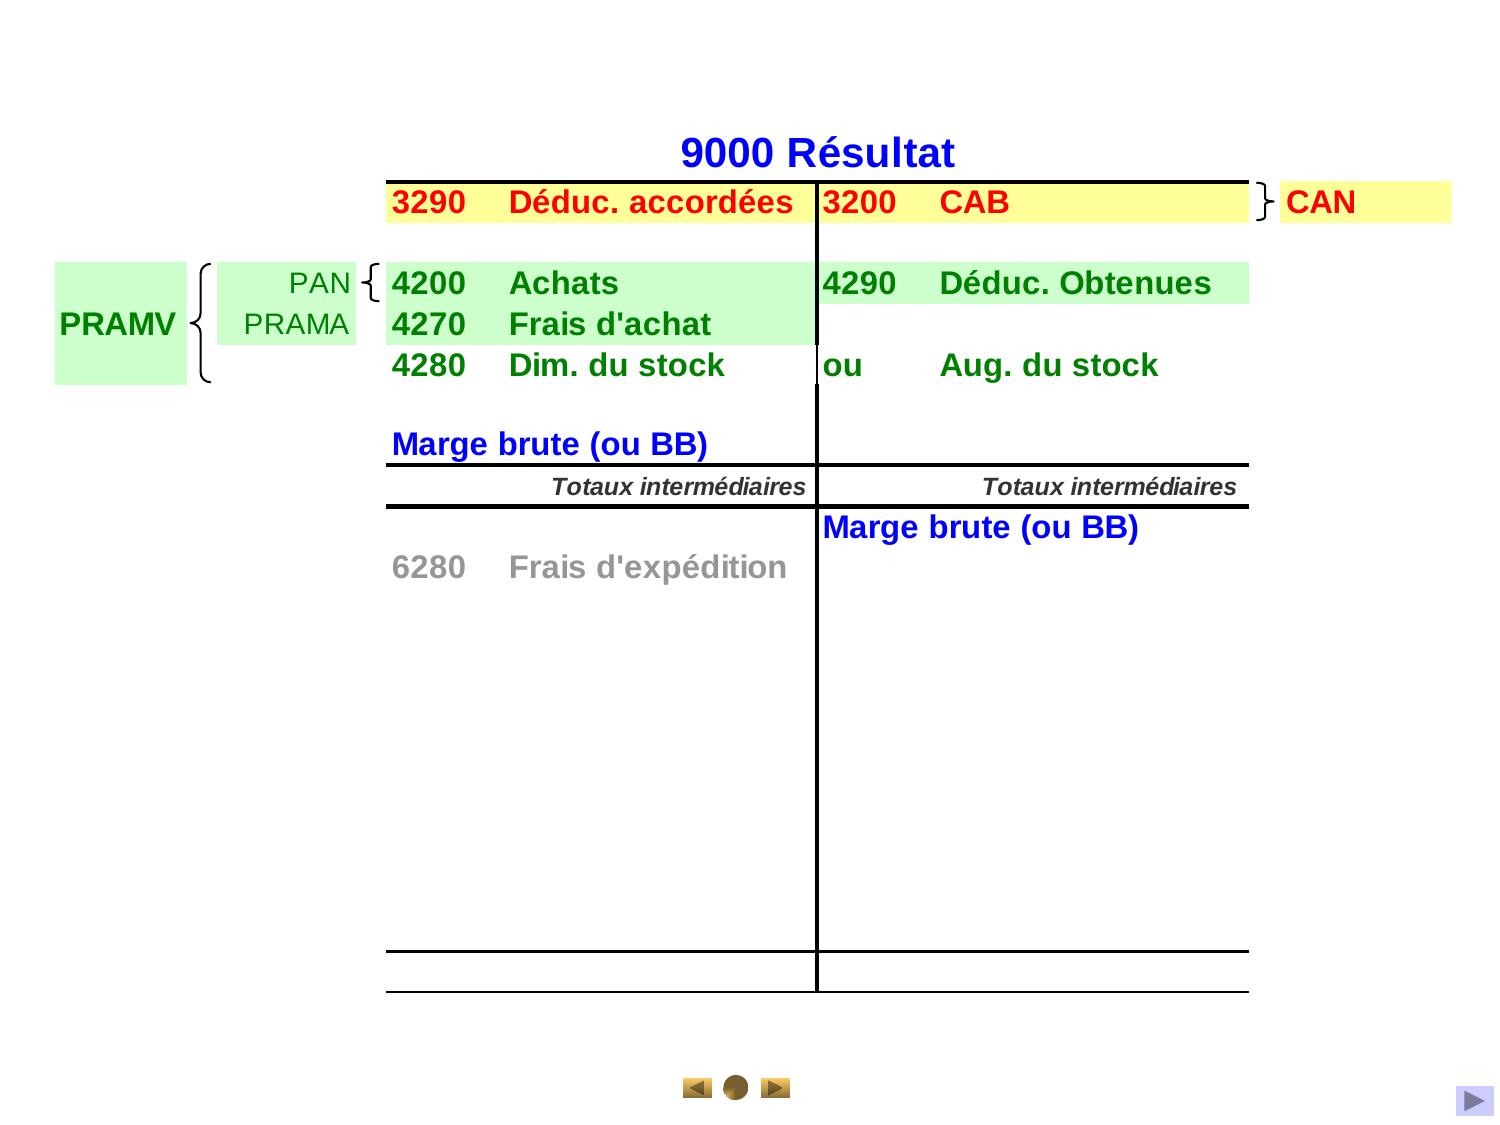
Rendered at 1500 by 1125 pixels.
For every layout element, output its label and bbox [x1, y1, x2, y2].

text_box [53, 124, 1454, 994]
text_box [1456, 1086, 1494, 1116]
